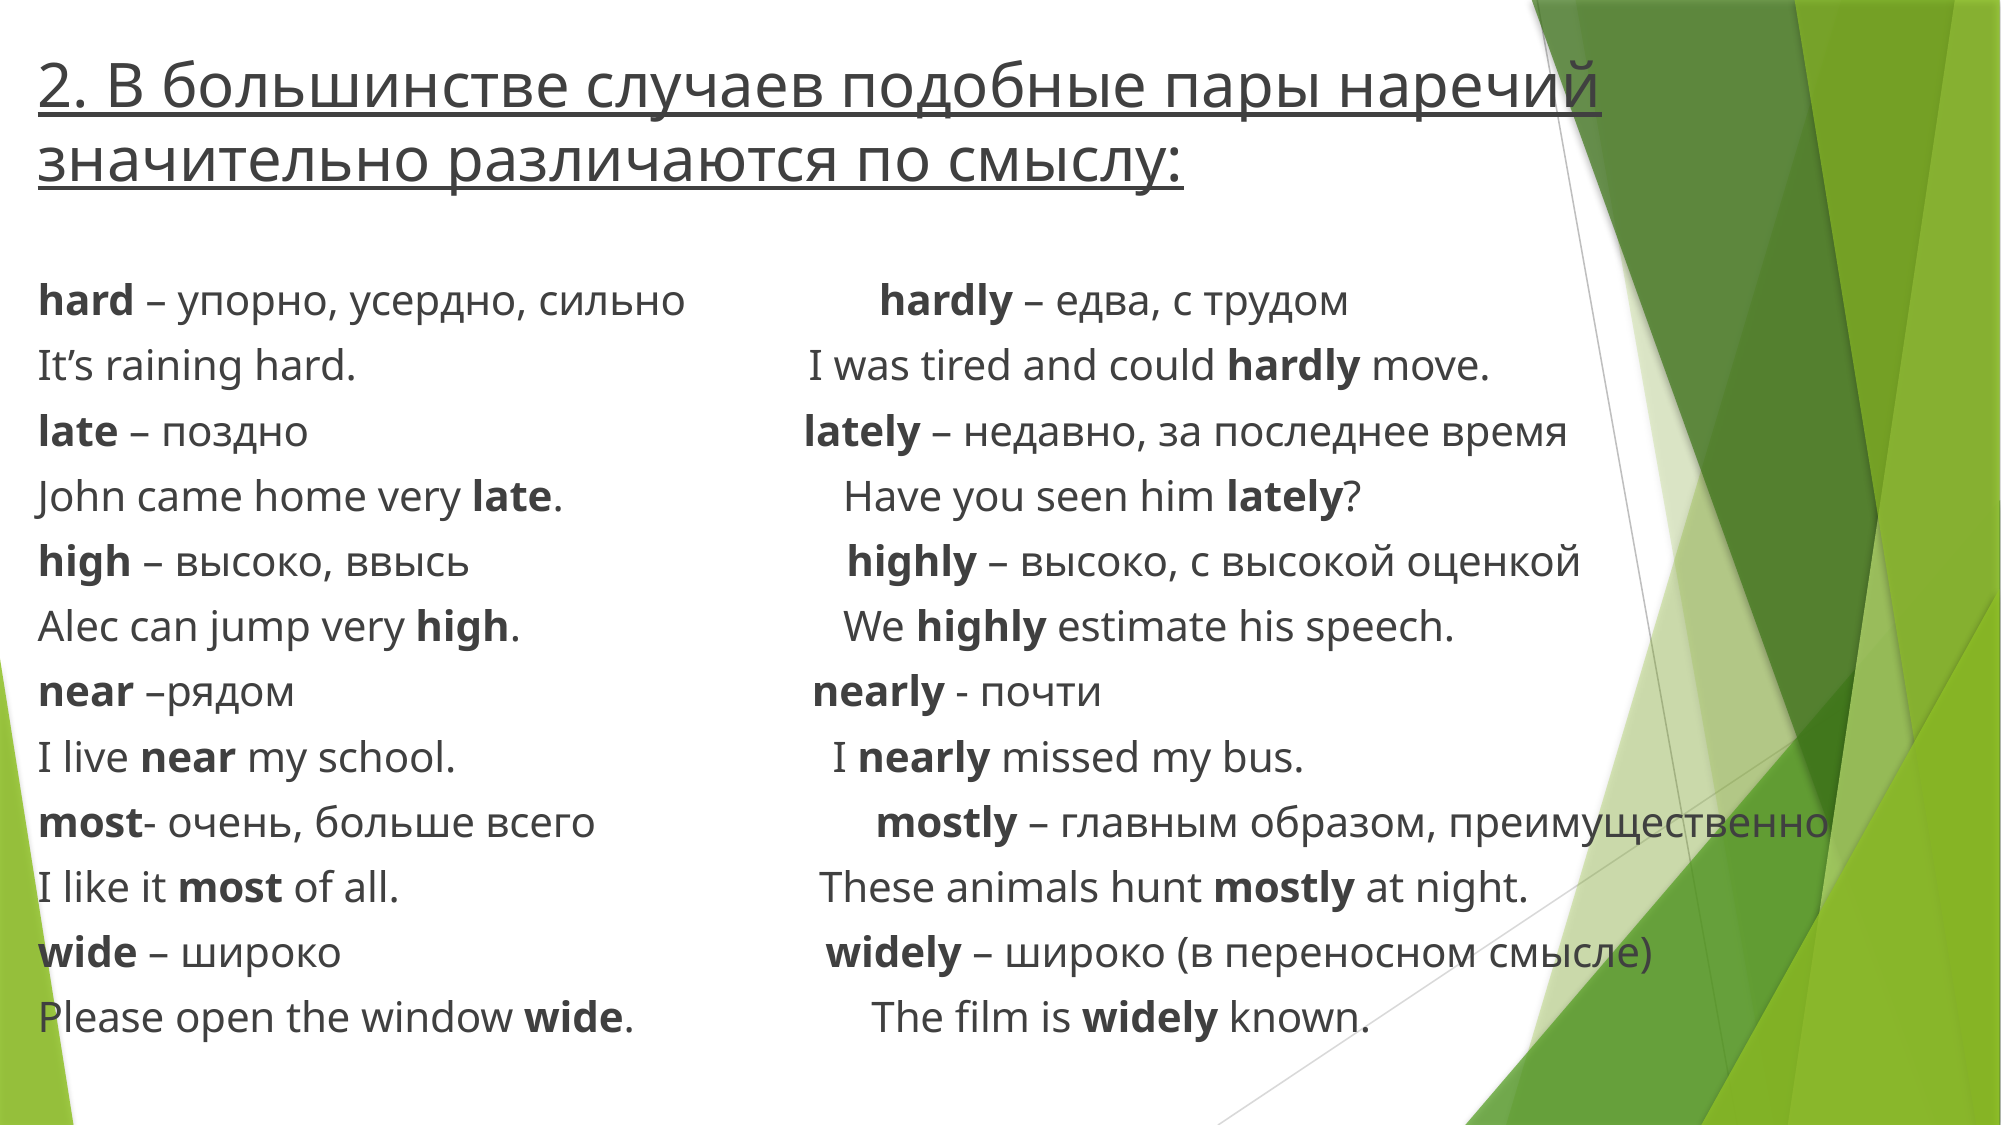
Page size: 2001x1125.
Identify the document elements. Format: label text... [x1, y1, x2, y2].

list 2. В большинстве случаев подобные пары наречий значительно различаются по смыслу: hard – упорно, усердно, сильно hardly – едва, с трудом It’s raining hard. I was tired and could hardly move. late – поздно lately – недавно, за последнее время John came home very late. Have you seen him lately? high – высоко, ввысь highly – высоко, с высокой оценкой Alec can jump very high. We highly estimate his speech. near –рядом nearly - почти I live near my school. I nearly missed my bus. most- очень, больше всего mostly – главным образом, преимущественно I like it most of all. These animals hunt mostly at night. wide – широко widely – широко (в переносном смысле) Please open the window wide. The film is widely known. [22, 38, 2000, 1125]
